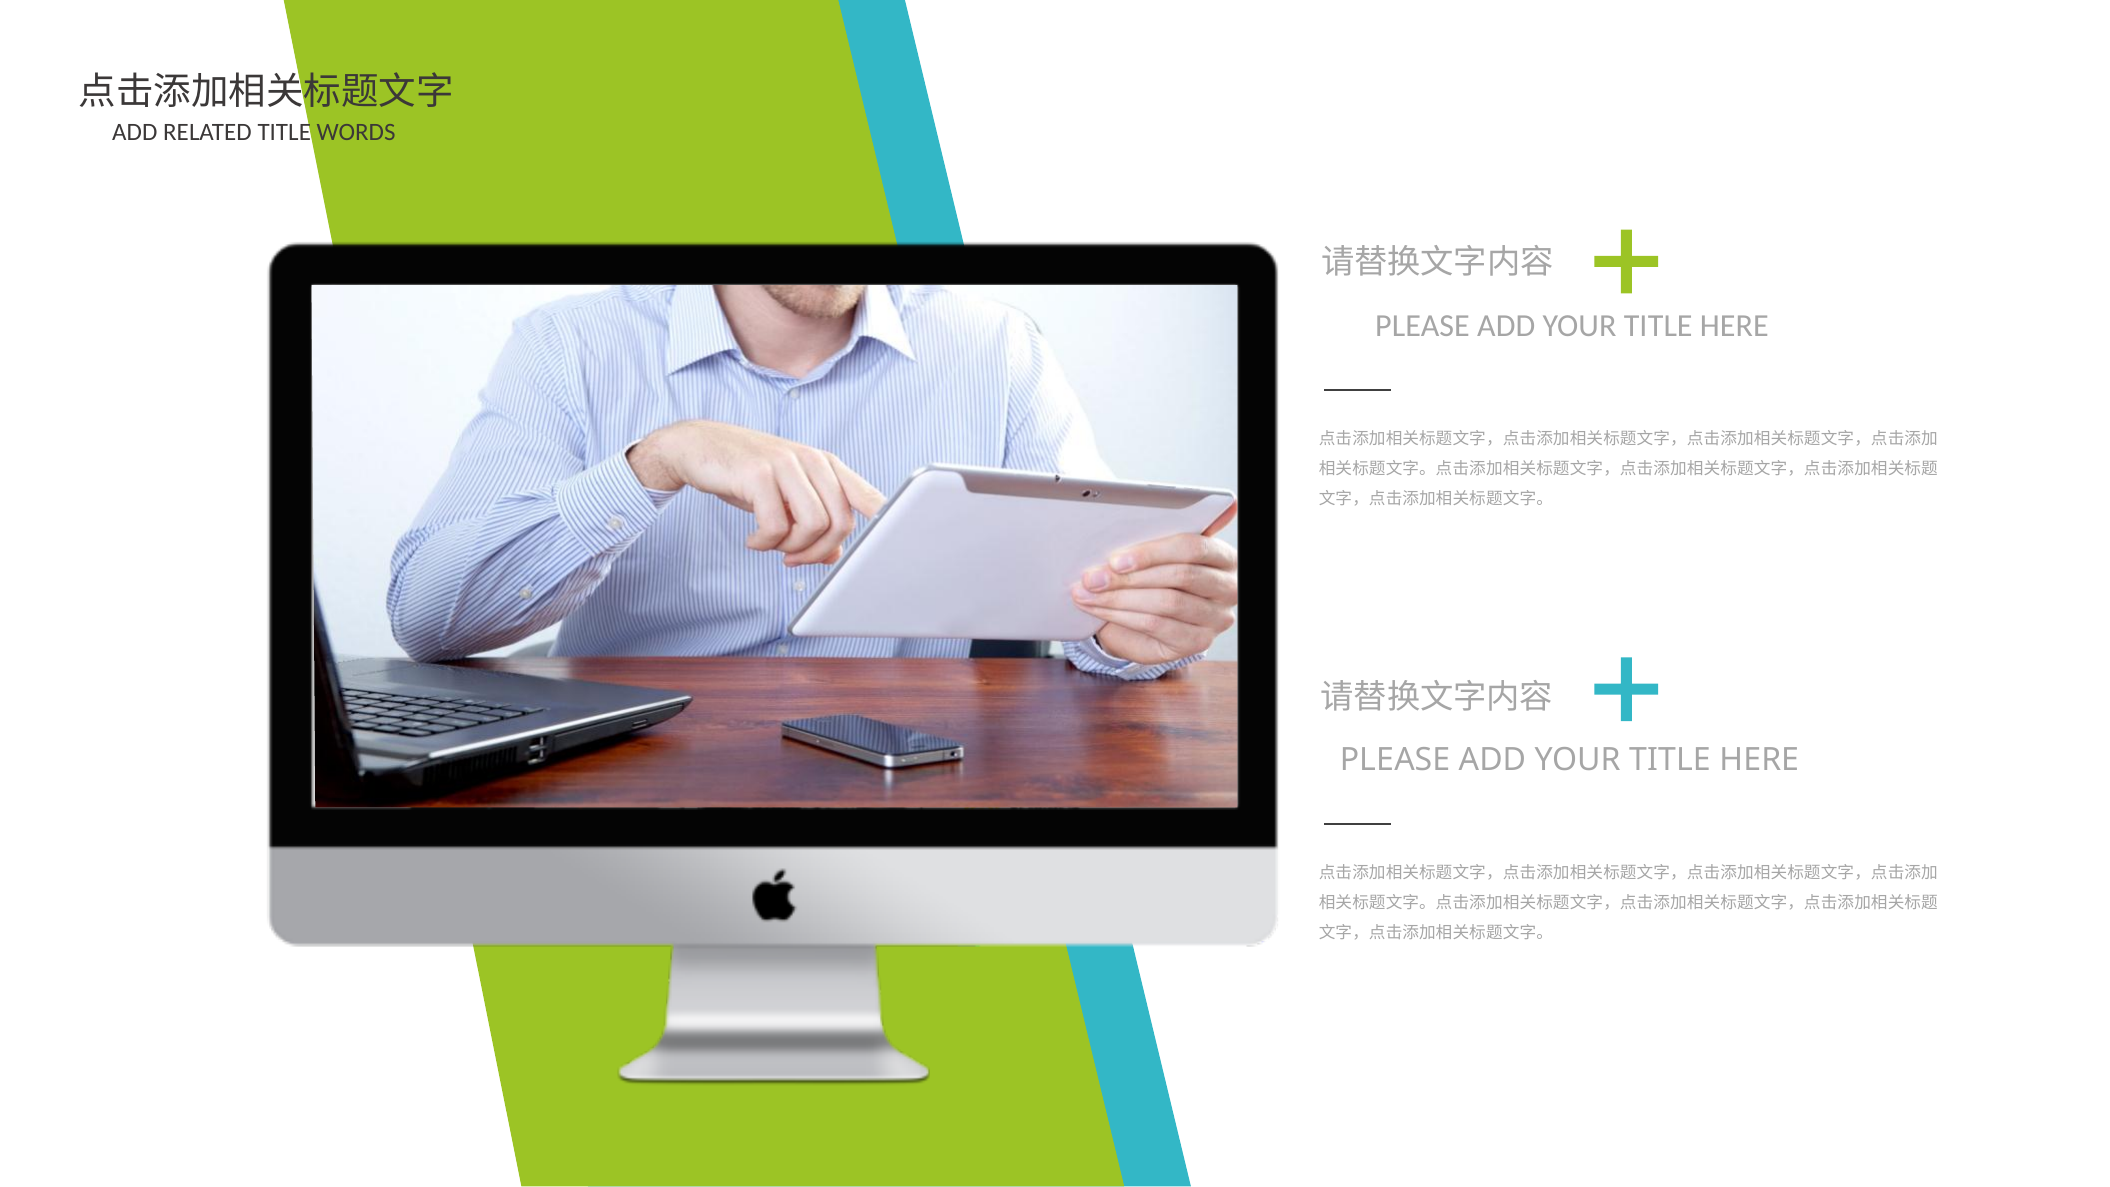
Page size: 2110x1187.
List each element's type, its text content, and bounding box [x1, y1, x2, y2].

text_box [257, 232, 1298, 1090]
text_box ADD RELATED TITLE WORDS [96, 107, 283, 154]
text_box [1303, 232, 1954, 514]
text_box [1303, 667, 1954, 948]
text_box 点击添加相关标题文字 [62, 59, 283, 121]
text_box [283, 0, 1191, 232]
text_box [1620, 656, 1633, 667]
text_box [283, 1090, 1191, 1187]
